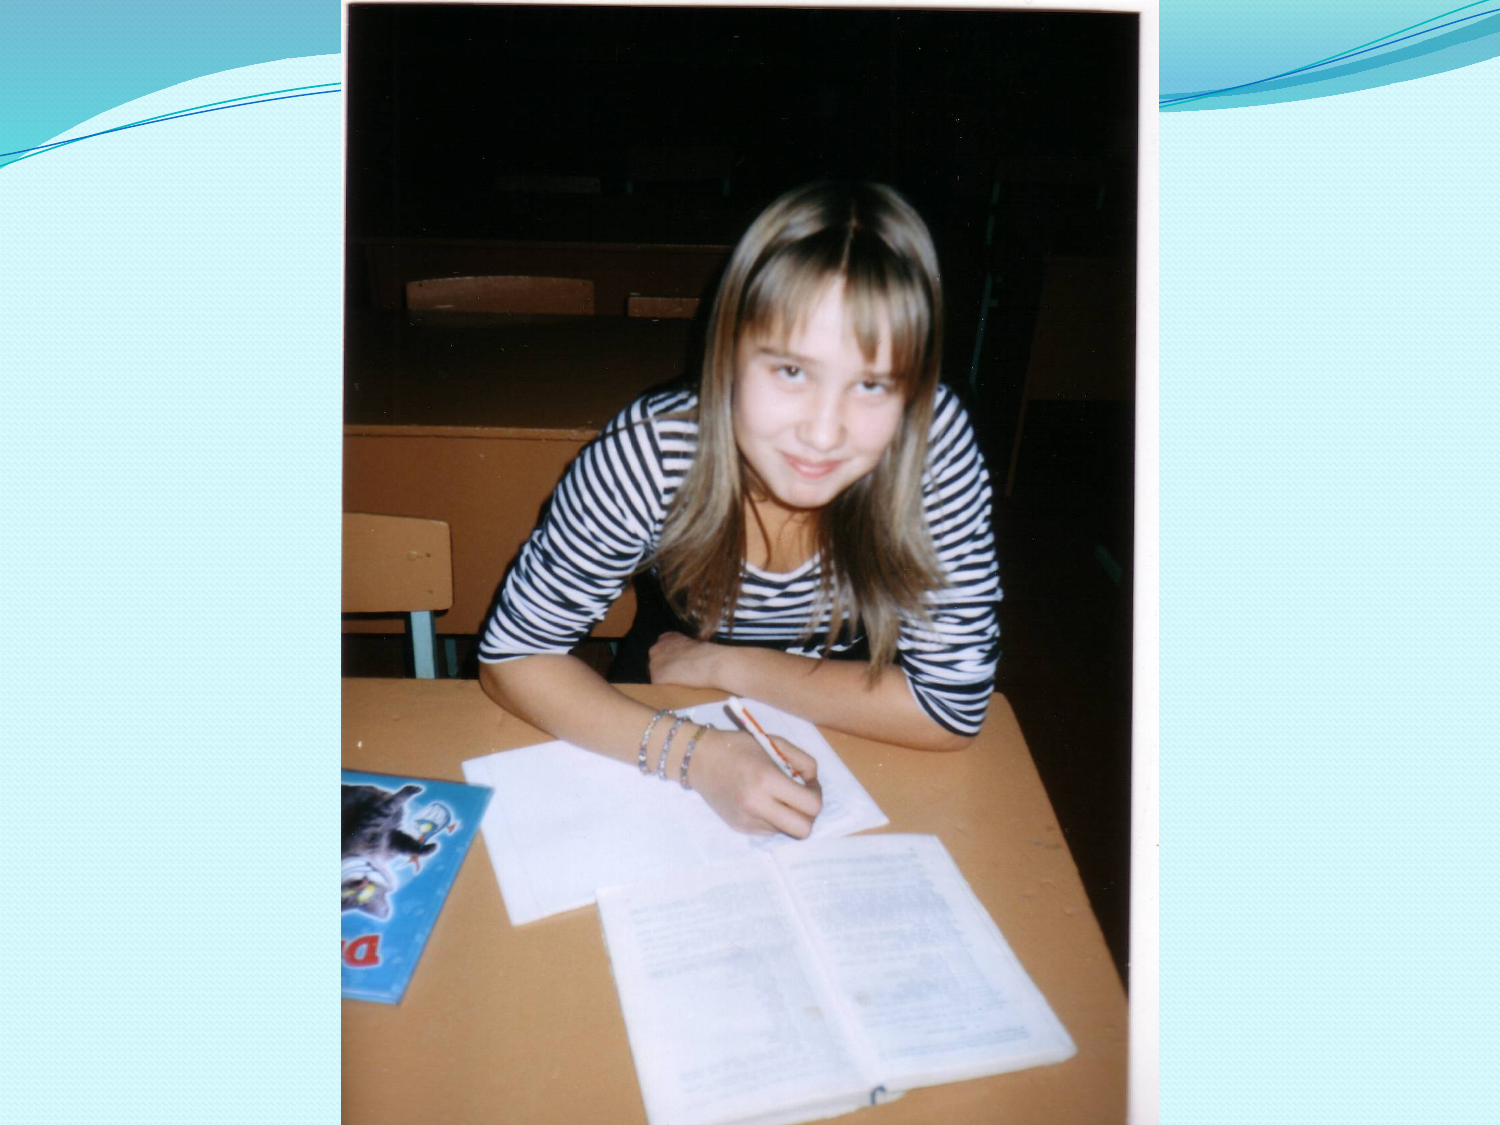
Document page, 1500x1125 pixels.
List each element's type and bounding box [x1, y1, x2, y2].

picture [341, 0, 1159, 1125]
